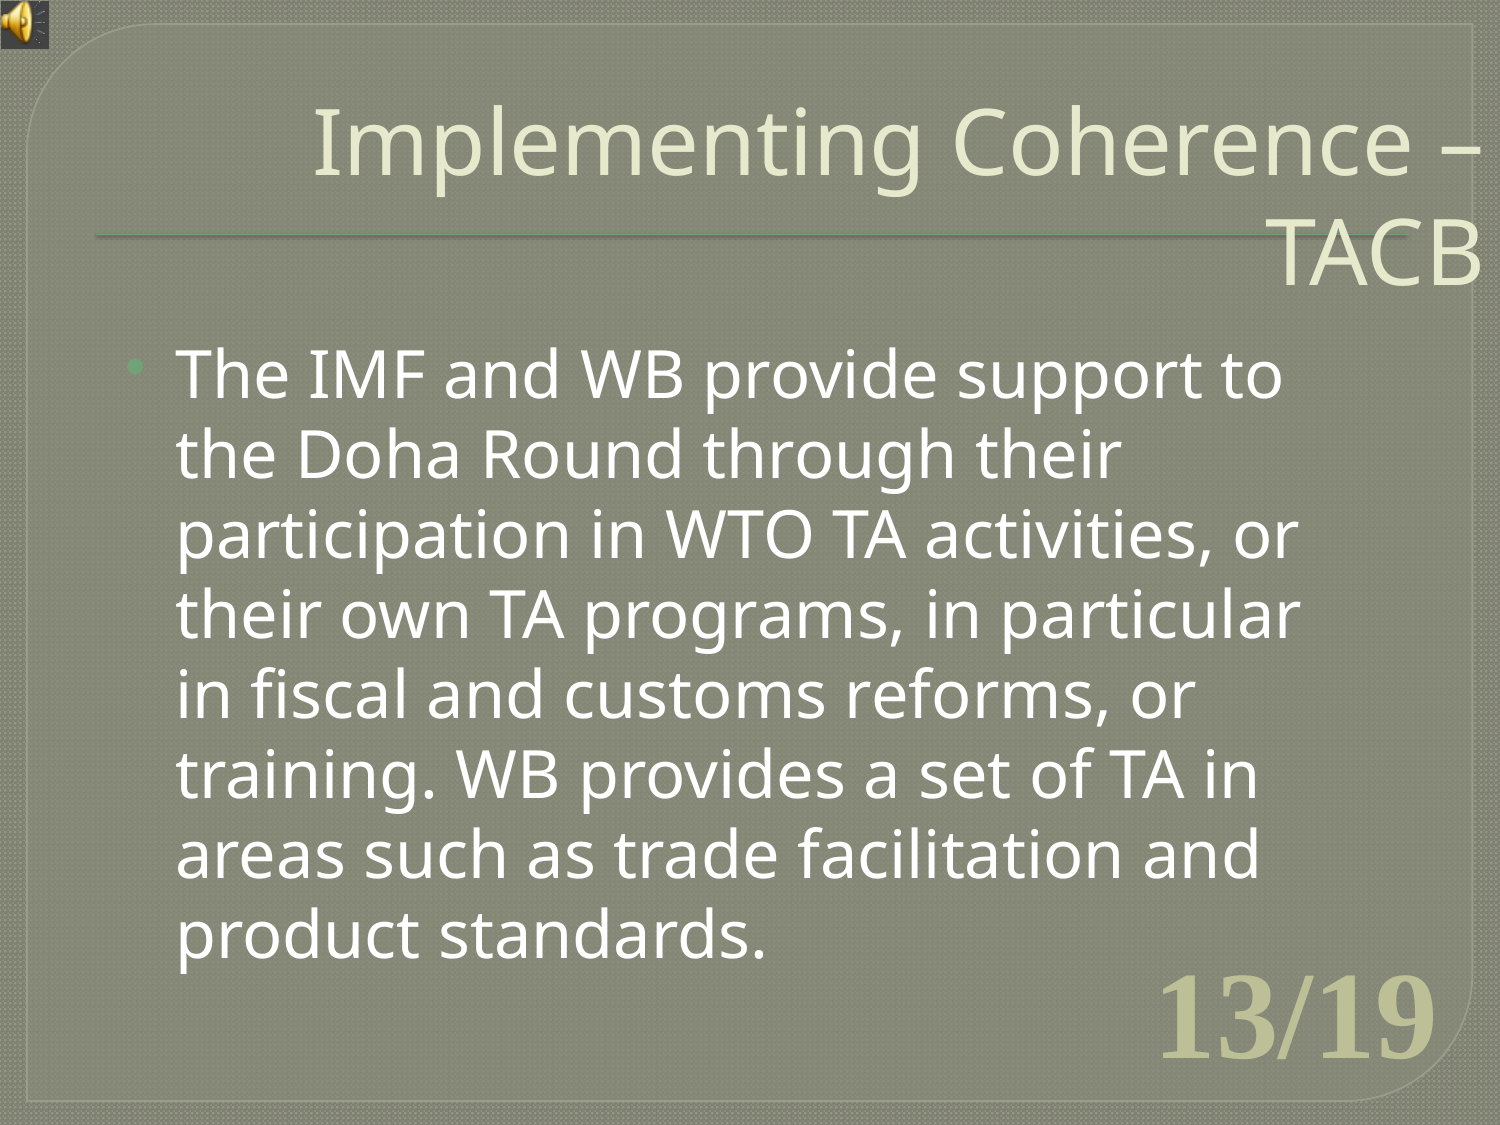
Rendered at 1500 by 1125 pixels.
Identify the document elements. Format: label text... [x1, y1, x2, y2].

title Implementing Coherence – TACB [41, 76, 1500, 312]
list The IMF and WB provide support to the Doha Round through their participation in WTO TA activities, or their own TA programs, in particular in fiscal and customs reforms, or training. WB provides a set of TA in areas such as trade facilitation and product standards. [112, 324, 1388, 1094]
picture [0, 0, 51, 51]
text_box 13/19 [902, 937, 1454, 1095]
